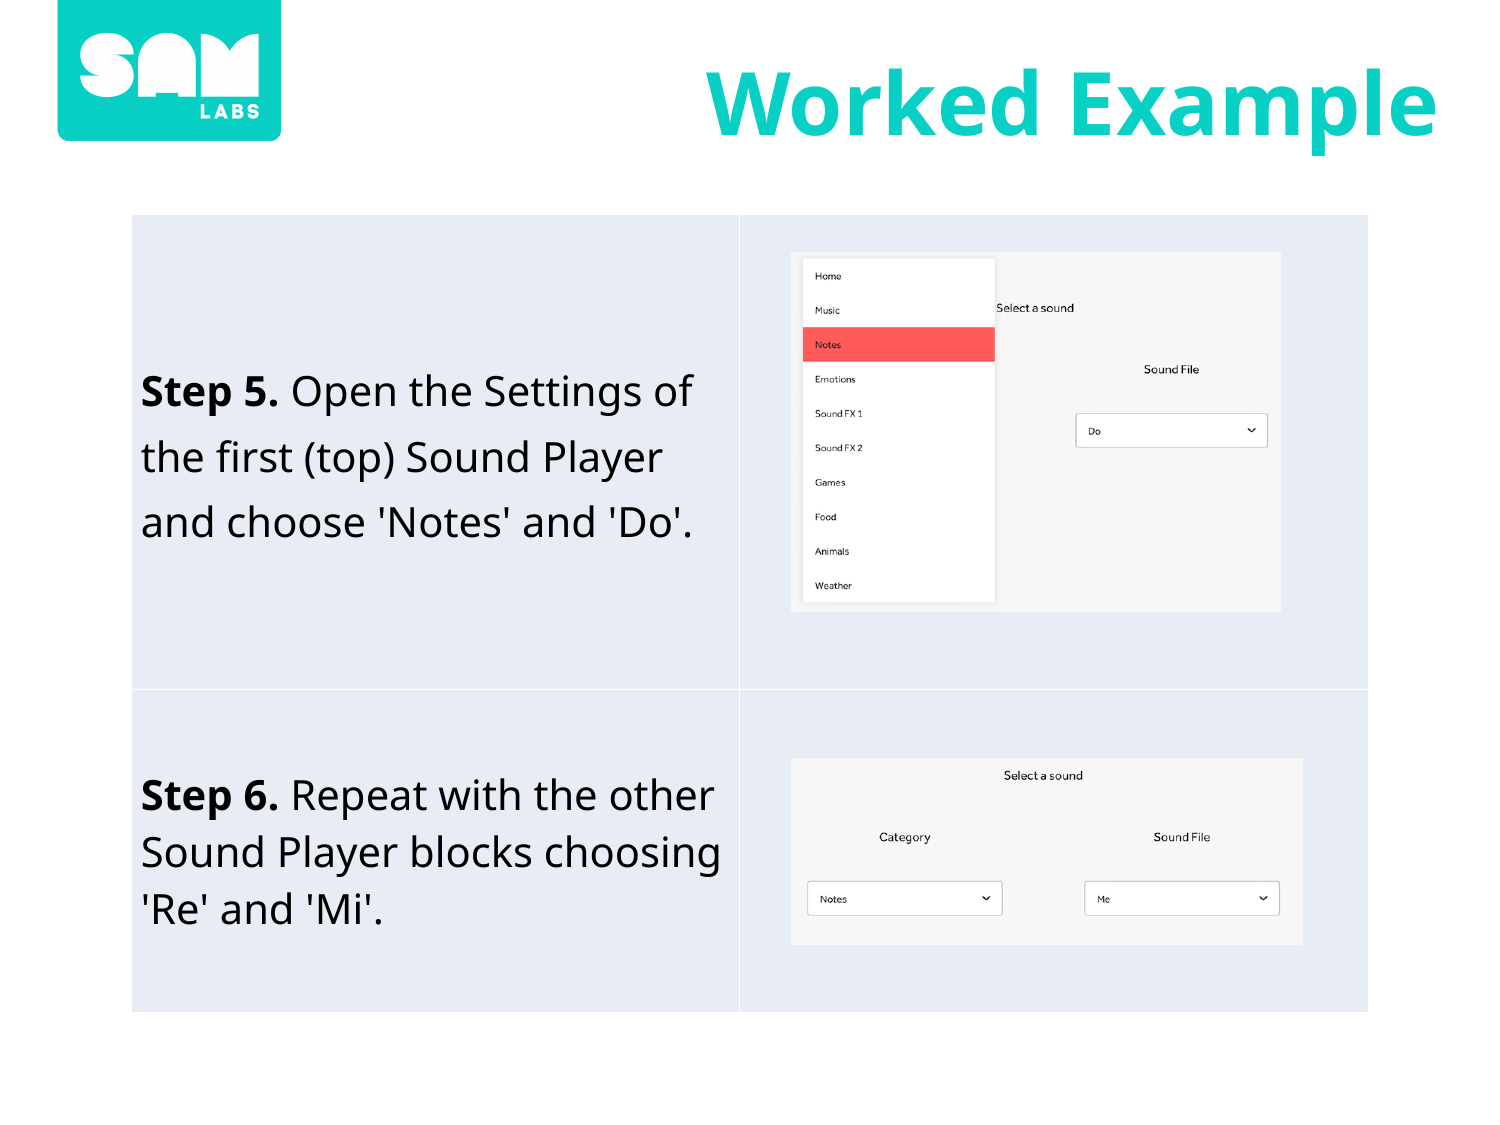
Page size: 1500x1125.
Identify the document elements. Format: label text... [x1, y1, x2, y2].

picture [790, 252, 1281, 612]
text_box Worked Example [102, 52, 1440, 155]
table_cell [740, 690, 1368, 1012]
picture [790, 758, 1303, 945]
picture [0, 0, 281, 142]
table_header Step 5. Open the Settings of the first (top) Sound Player and choose 'Notes' and 'Do'. [132, 215, 739, 689]
table_header [740, 215, 1368, 689]
table_cell Step 6. Repeat with the other Sound Player blocks choosing 'Re' and 'Mi'. [132, 690, 739, 1012]
